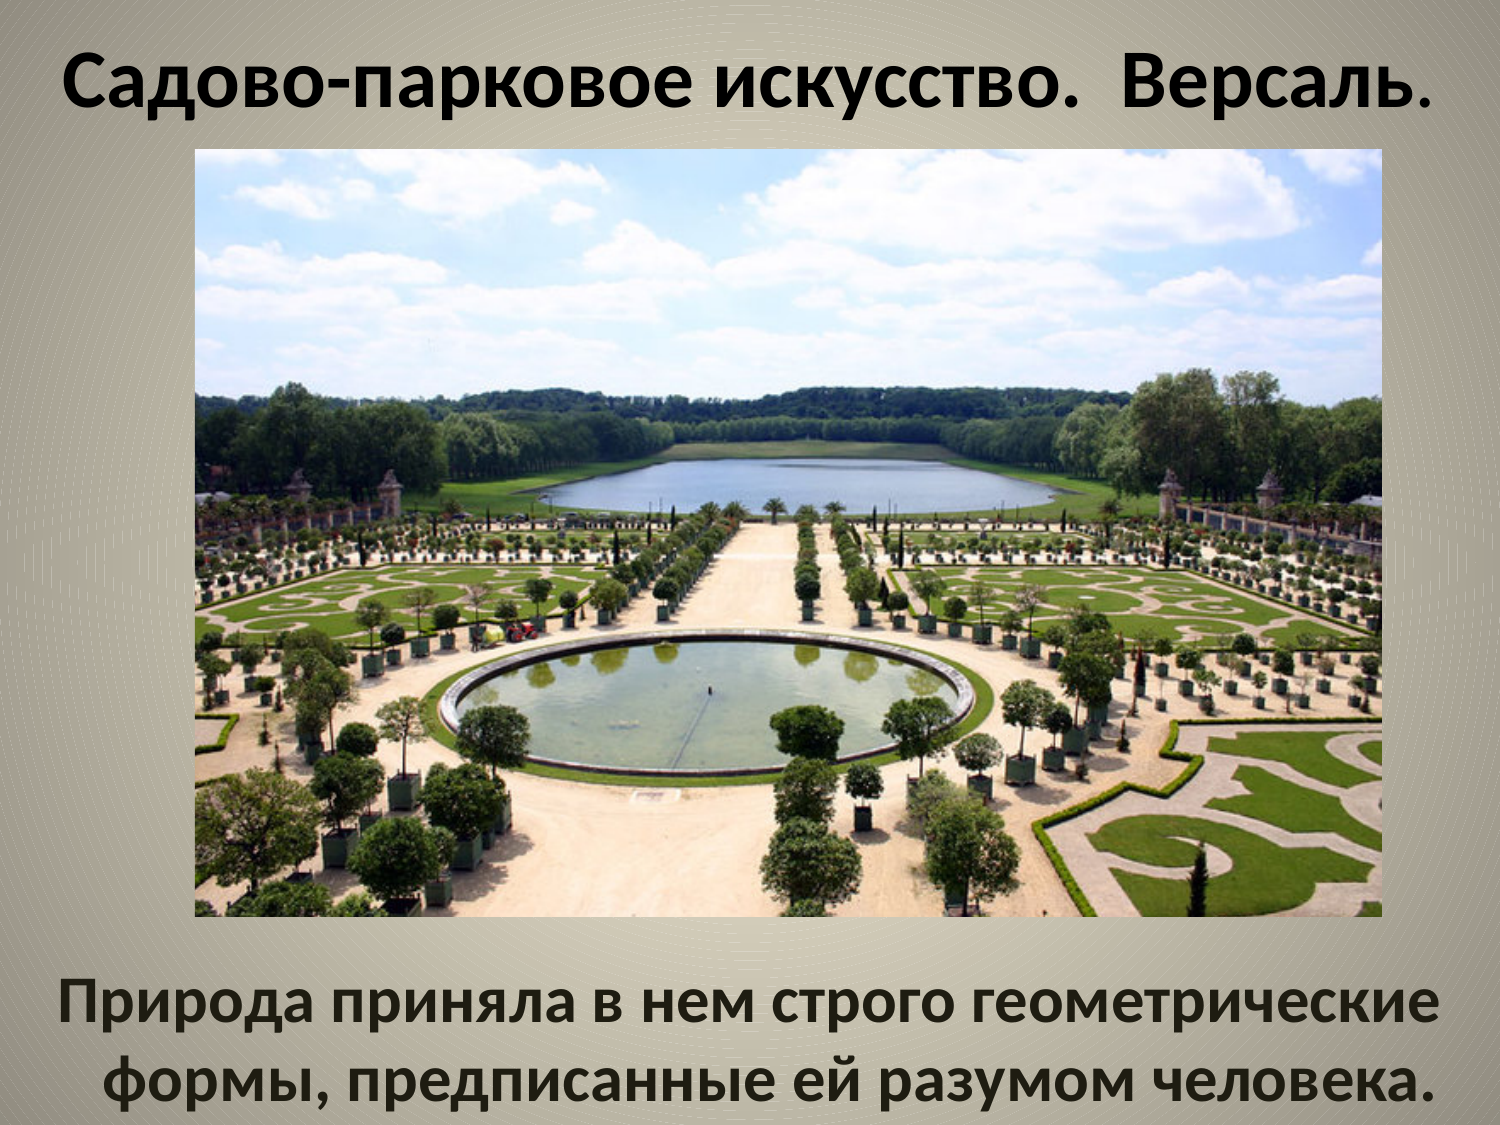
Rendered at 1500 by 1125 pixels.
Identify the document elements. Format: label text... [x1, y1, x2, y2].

picture [194, 148, 1383, 918]
list Природа приняла в нем строго геометрические формы, предписанные ей разумом человека. [0, 947, 1500, 1125]
title Садово-парковое искусство. Версаль. [0, 0, 1500, 149]
